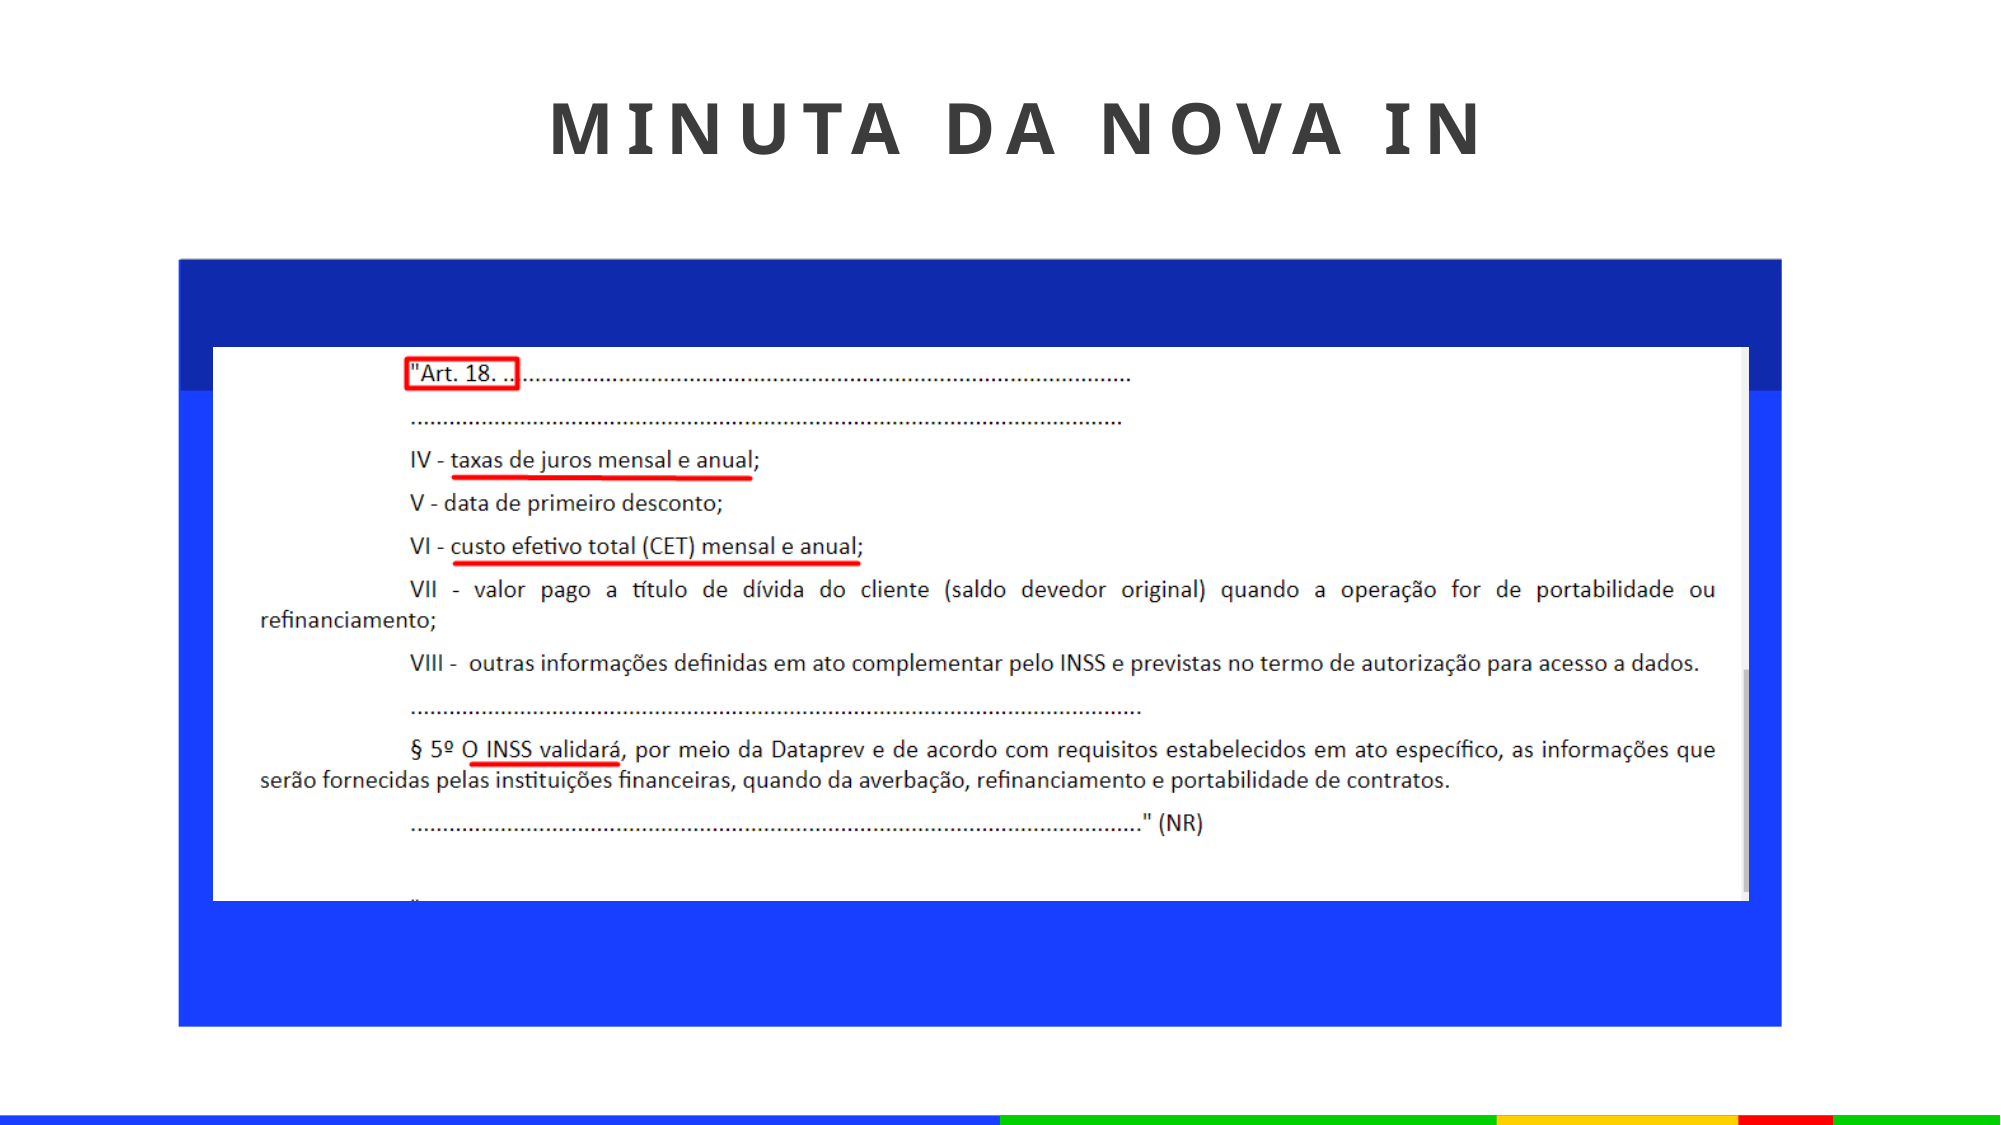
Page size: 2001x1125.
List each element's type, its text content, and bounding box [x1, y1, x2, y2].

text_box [178, 258, 1782, 1027]
title Minuta da nova in [89, 23, 1943, 241]
picture [213, 347, 1749, 901]
